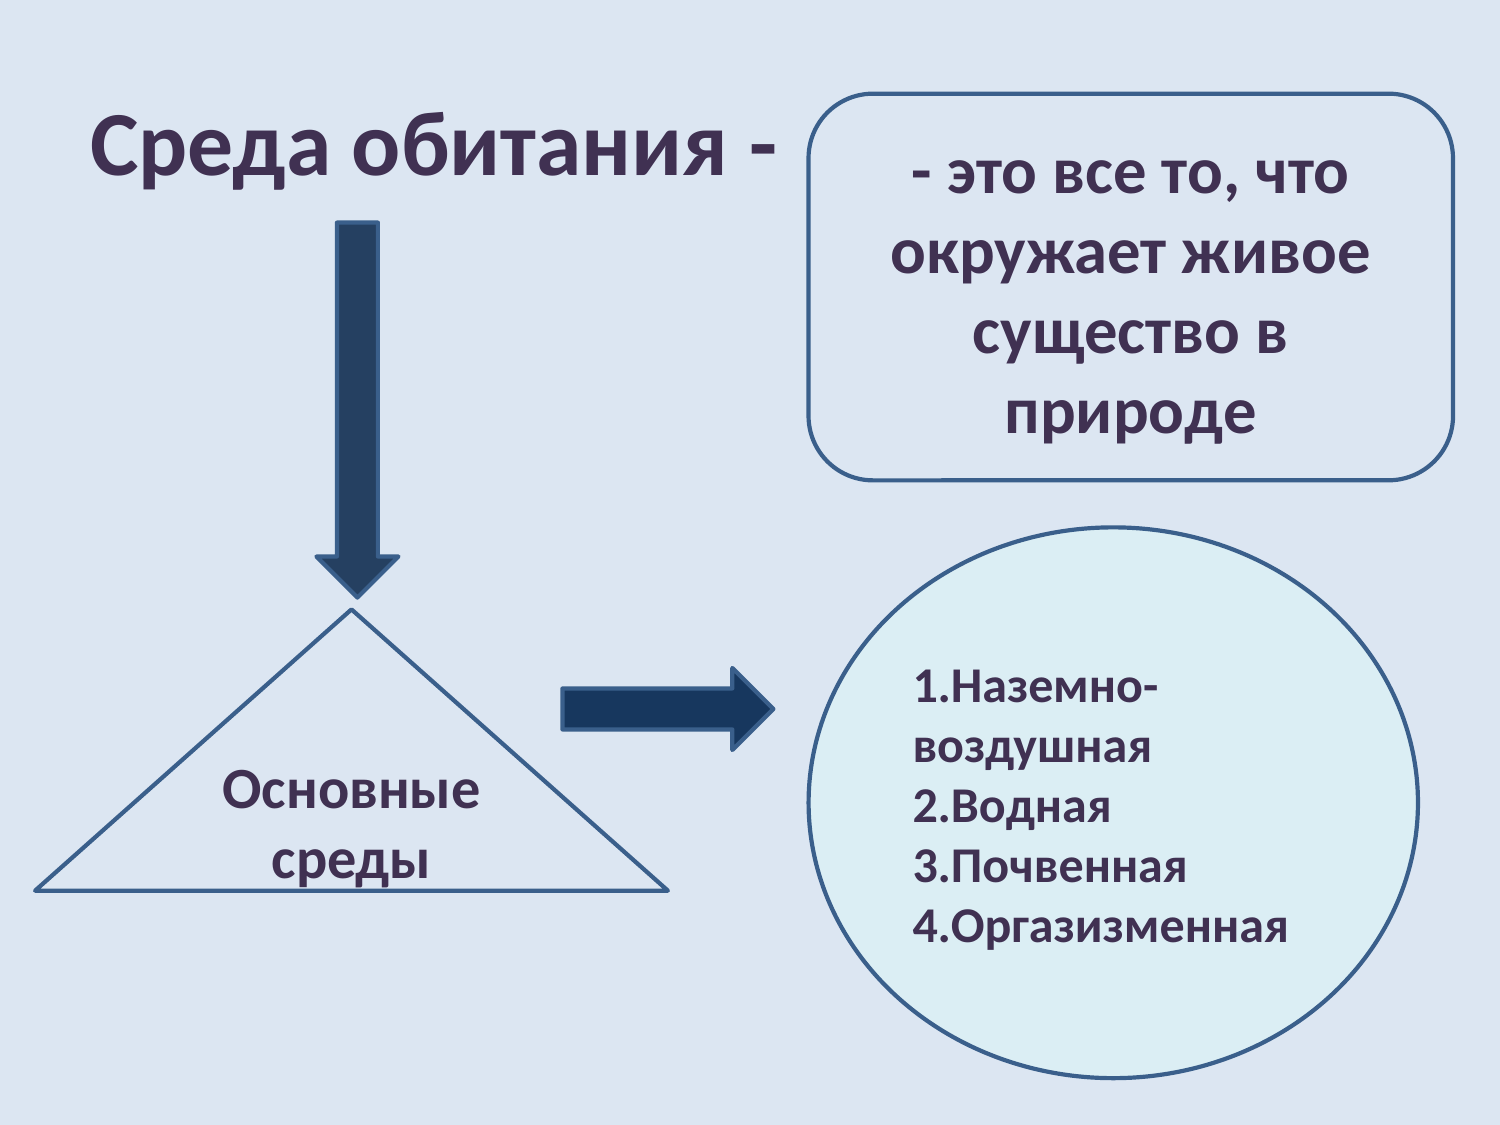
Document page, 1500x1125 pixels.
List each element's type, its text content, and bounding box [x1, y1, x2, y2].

text_box [314, 220, 401, 600]
text_box 1.Наземно-воздушная 2.Водная 3.Почвенная 4.Оргазизменная [806, 525, 1421, 1081]
text_box - это все то, что окружает живое существо в природе [806, 91, 1456, 483]
text_box [560, 666, 776, 752]
title Среда обитания - [75, 45, 1425, 233]
text_box Основные среды [33, 607, 670, 893]
